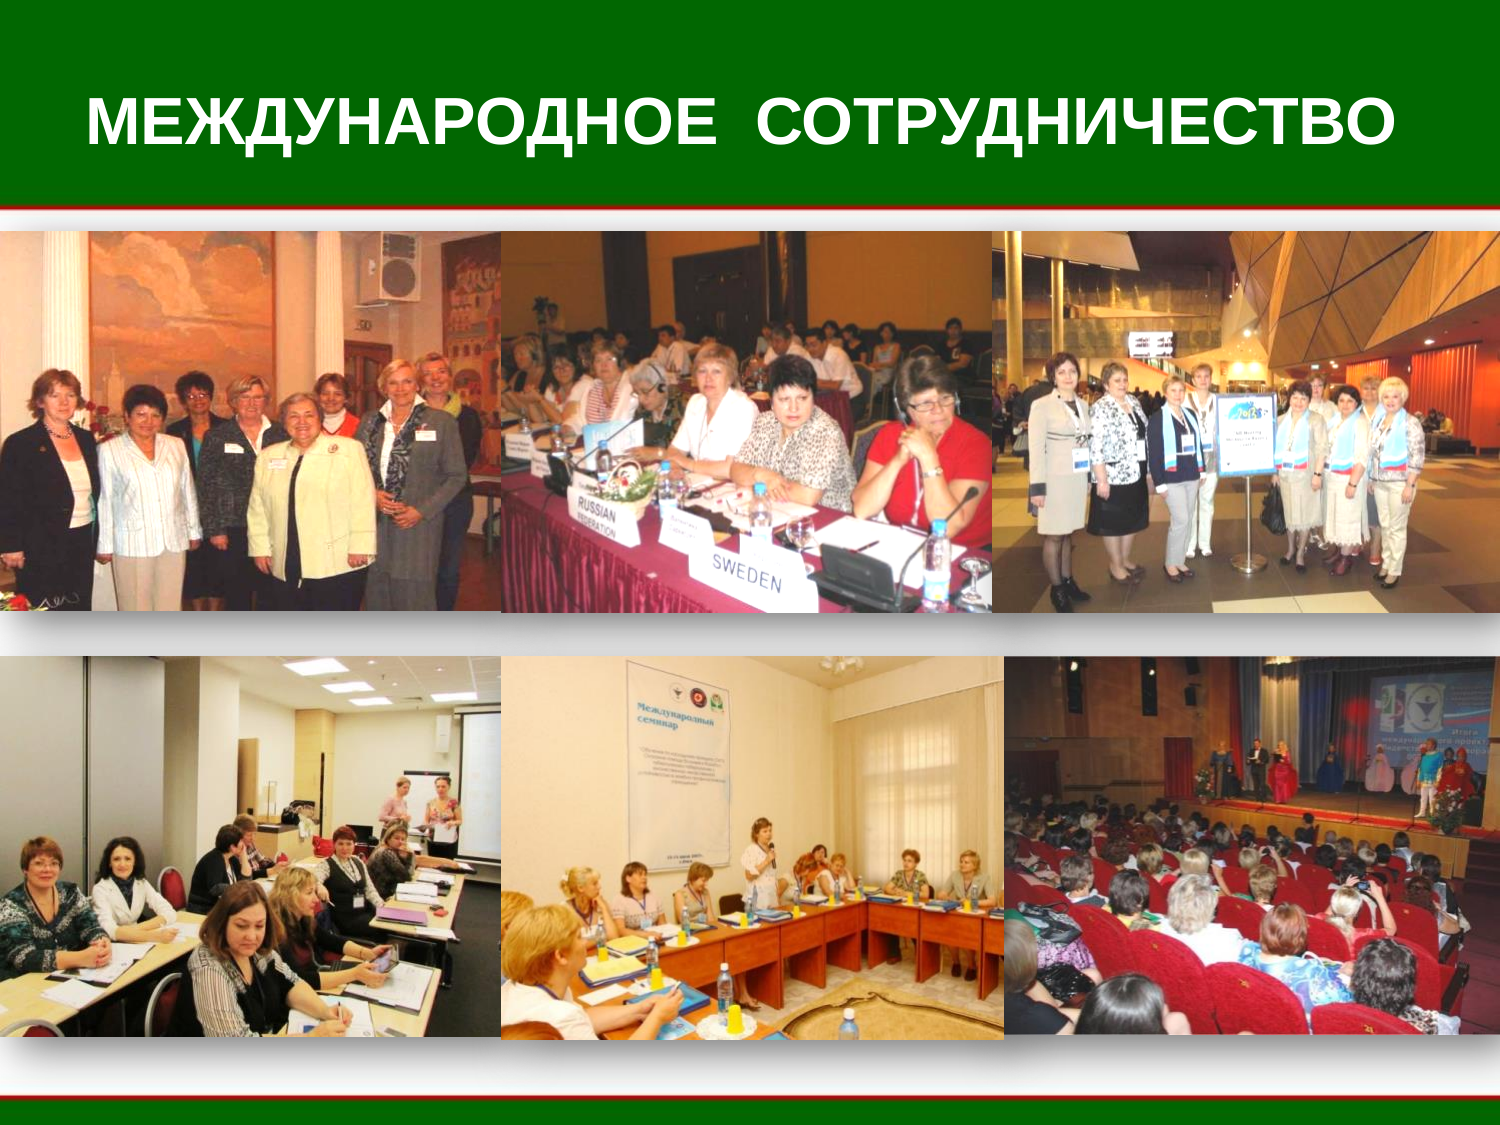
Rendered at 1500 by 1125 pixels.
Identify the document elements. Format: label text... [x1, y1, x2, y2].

picture [0, 0, 1500, 1125]
text_box МЕЖДУНАРОДНОЕ СОТРУДНИЧЕСТВО [0, 54, 1489, 166]
